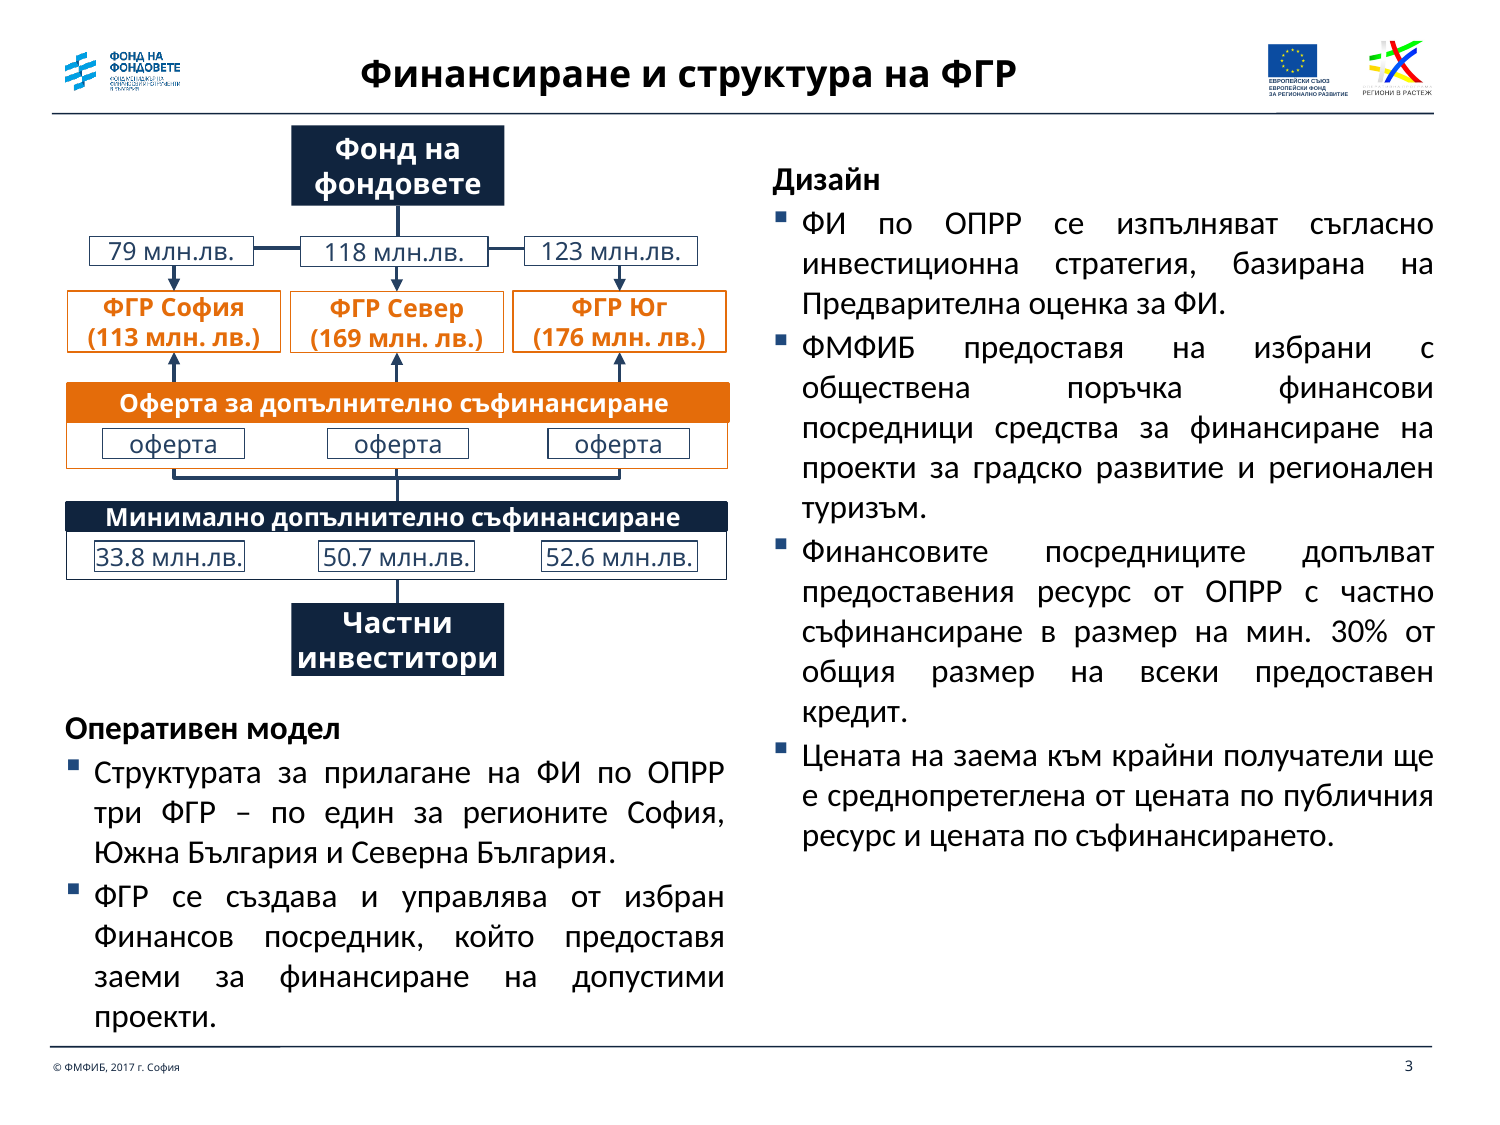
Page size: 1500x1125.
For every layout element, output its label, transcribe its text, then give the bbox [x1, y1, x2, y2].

picture [1357, 35, 1441, 100]
text_box Оперативен модел Структурата за прилагане на ФИ по ОПРР три ФГР – по един за регионите София, Южна България и Северна България. ФГР се създава и управлява от избран Финансов посредник, който предоставя заеми за финансиране на допустими проекти. [64, 706, 726, 1035]
picture [1267, 43, 1318, 78]
slide_number 3 [1390, 1049, 1450, 1095]
text_box Финансиране и структура на ФГР [360, 50, 1105, 96]
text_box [66, 125, 729, 677]
picture [50, 37, 194, 105]
text_box Дизайн ФИ по ОПРР се изпълняват съгласно инвестиционна стратегия, базирана на Предварителна оценка за ФИ. ФМФИБ предоставя на избрани с обществена поръчка финансови посредници средства за финансиране на проекти за градско развитие и регионален туризъм. Финансовите посредниците допълват предоставения ресурс от ОПРР с частно съфинансиране в размер на мин. 30% от общия размер на всеки предоставен кредит. Цената на заема към крайни получатели ще е среднопретеглена от цената по публичния ресурс и цената по съфинансирането. [772, 157, 1436, 885]
